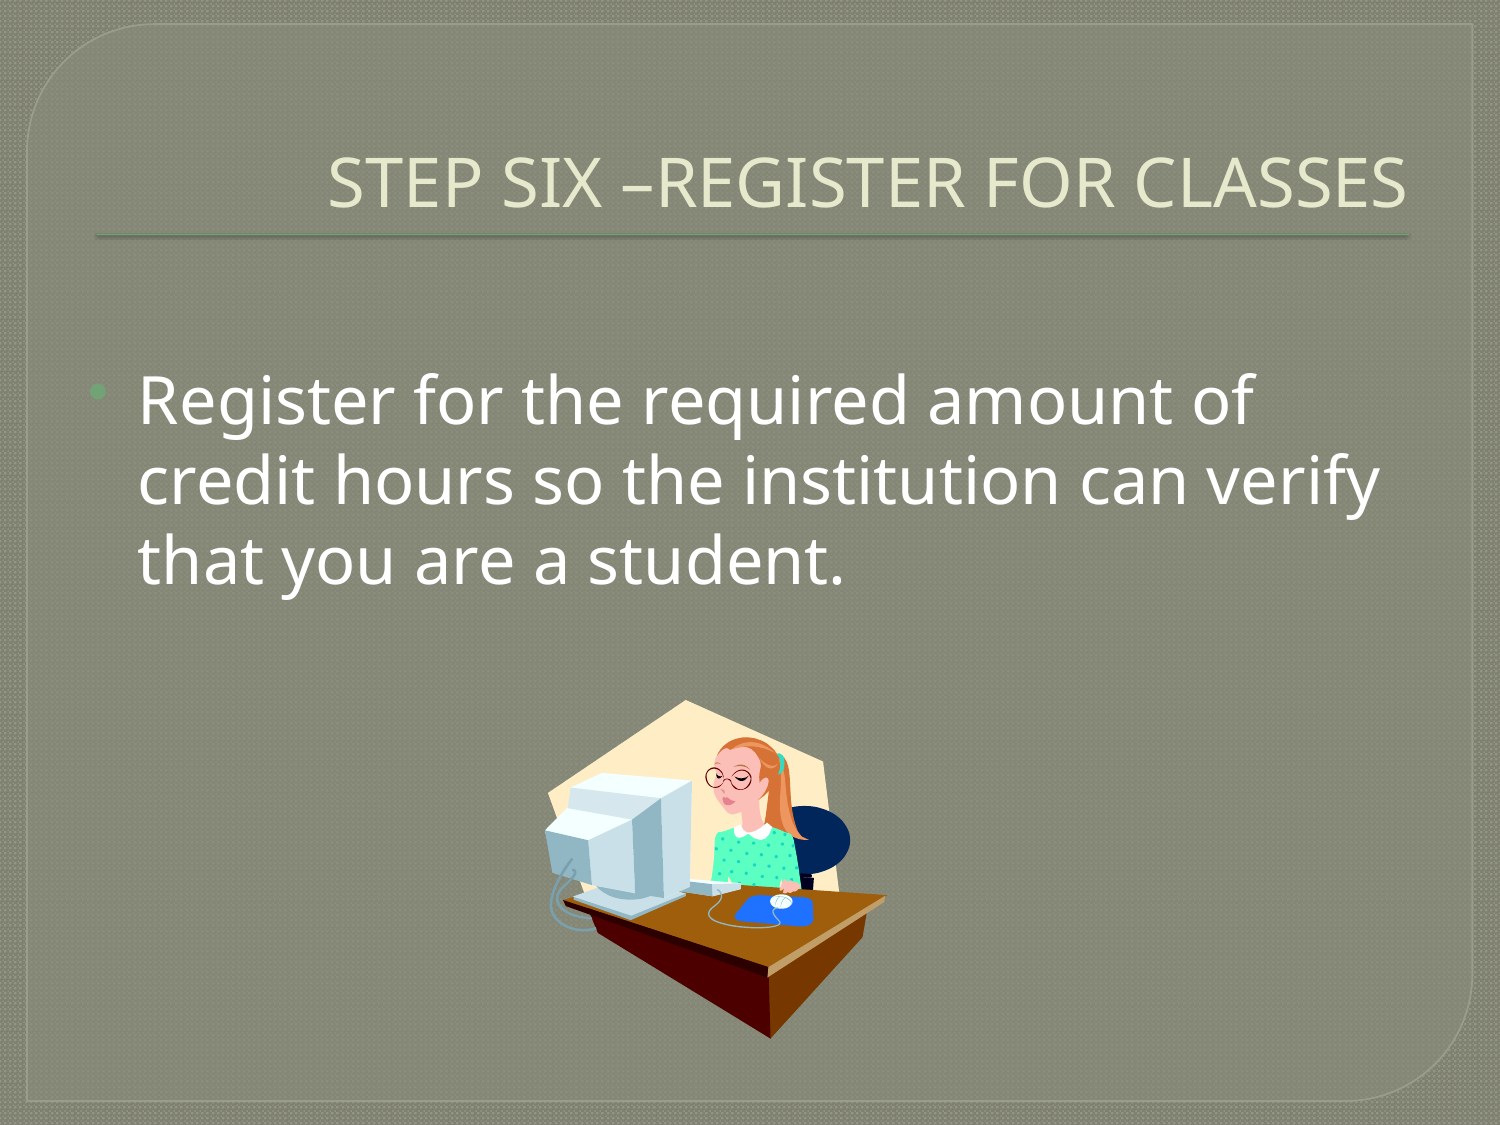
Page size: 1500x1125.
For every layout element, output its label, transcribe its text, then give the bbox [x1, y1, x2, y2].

list Register for the required amount of credit hours so the institution can verify that you are a student. [74, 269, 1426, 1013]
picture [537, 699, 888, 1039]
title STEP SIX –REGISTER FOR CLASSES [75, 41, 1425, 230]
